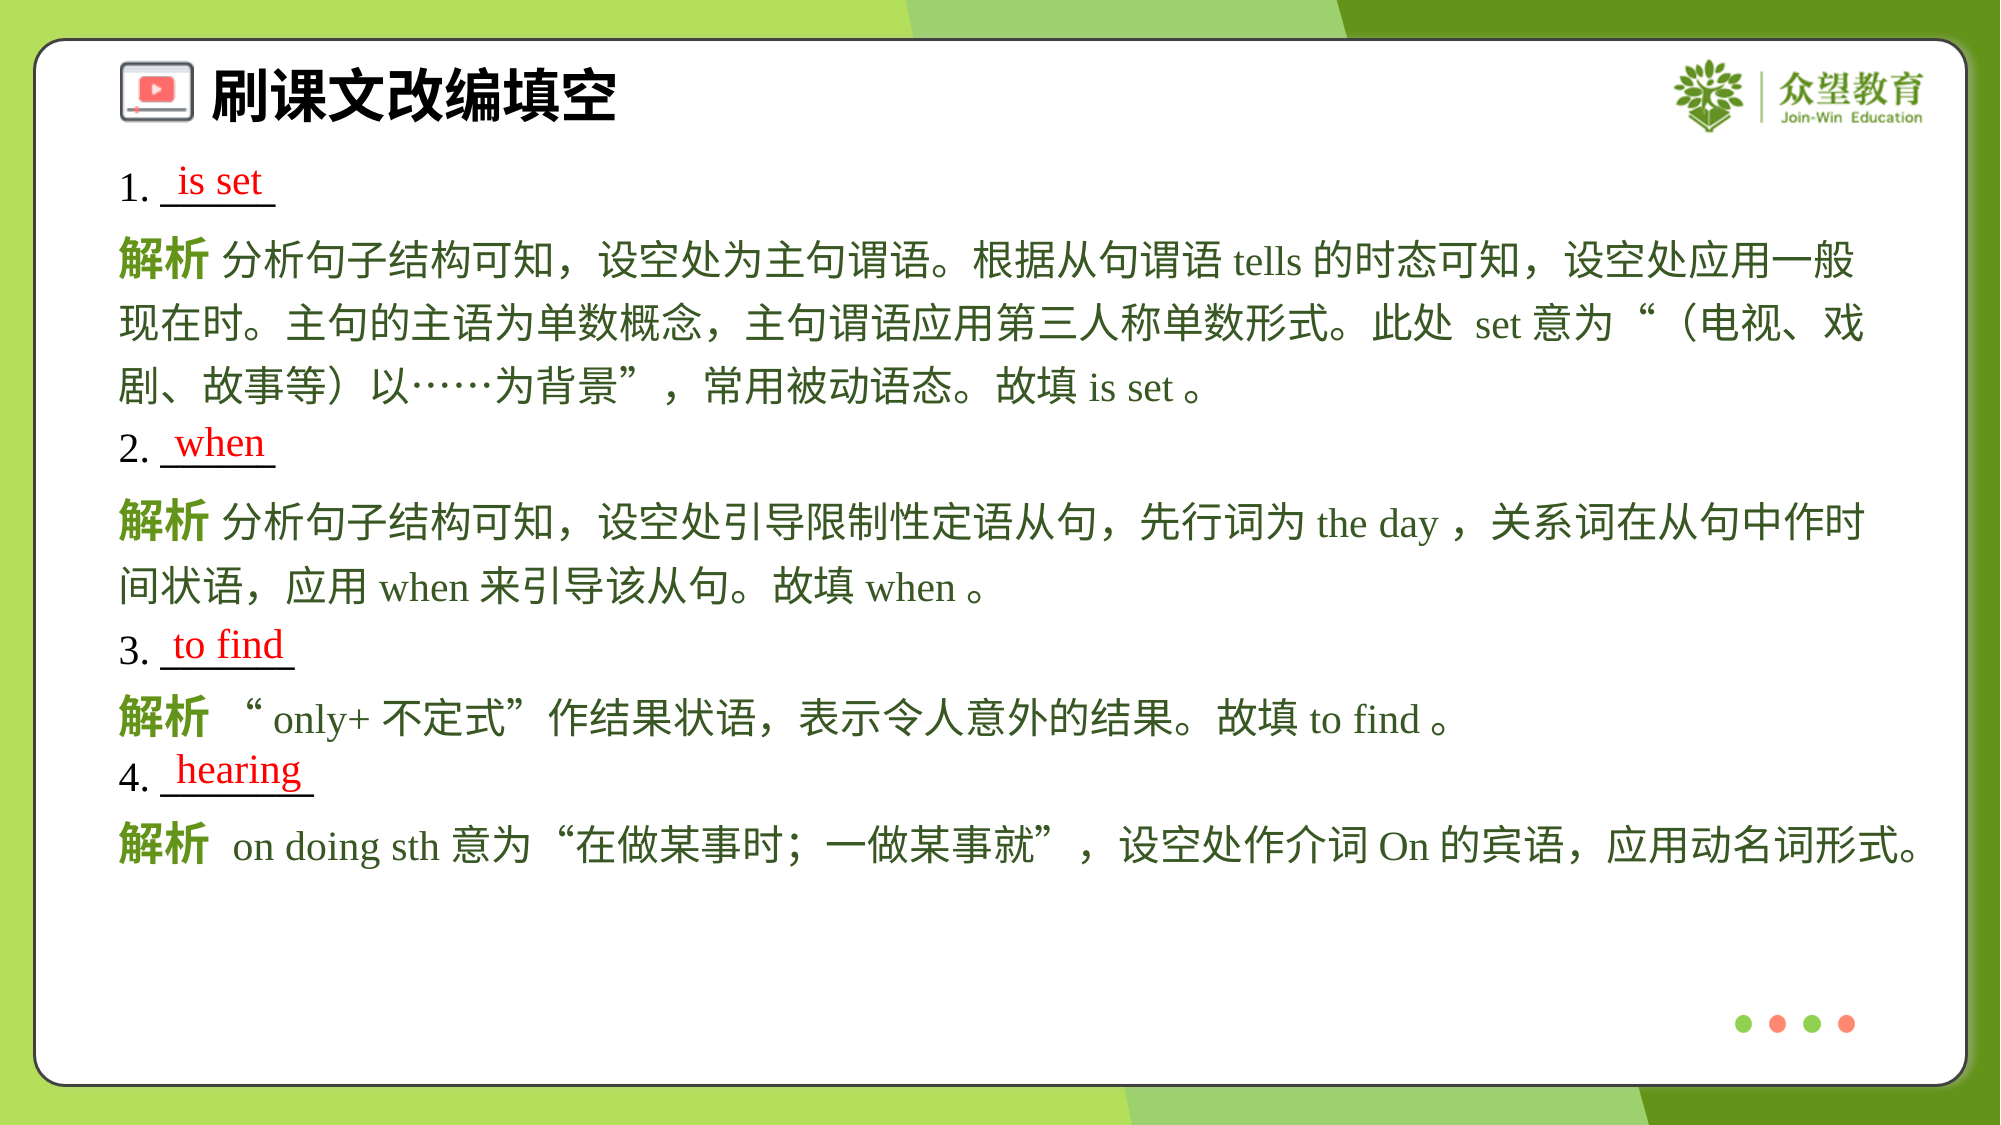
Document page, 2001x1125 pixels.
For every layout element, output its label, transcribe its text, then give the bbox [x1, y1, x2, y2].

text_box to find [163, 604, 294, 662]
text_box is set [167, 140, 272, 198]
text_box 2. ______ [118, 408, 1883, 466]
text_box 3. _______ [118, 610, 1883, 668]
text_box 1. ______ [118, 146, 1883, 204]
picture [0, 0, 2000, 1125]
text_box 解析 “only+不定式”作结果状语，表示令人意外的结果。故填to find。 [118, 673, 1883, 736]
text_box hearing [172, 729, 307, 787]
text_box 解析 分析句子结构可知，设空处为主句谓语。根据从句谓语tells的时态可知，设空处应用一般现在时。主句的主语为单数概念，主句谓语应用第三人称单数形式。此处 set意为“（电视、戏剧、故事等）以……为背景”，常用被动语态。故填is set。 [118, 215, 1883, 405]
text_box 解析 分析句子结构可知，设空处引导限制性定语从句，先行词为the day，关系词在从句中作时间状语，应用when来引导该从句。故填when。 [118, 478, 1883, 605]
text_box when [170, 402, 270, 460]
text_box 解析 on doing sth意为“在做某事时；一做某事就”，设空处作介词On的宾语，应用动名词形式。 [118, 800, 1902, 863]
text_box 4. ________ [118, 737, 1883, 795]
